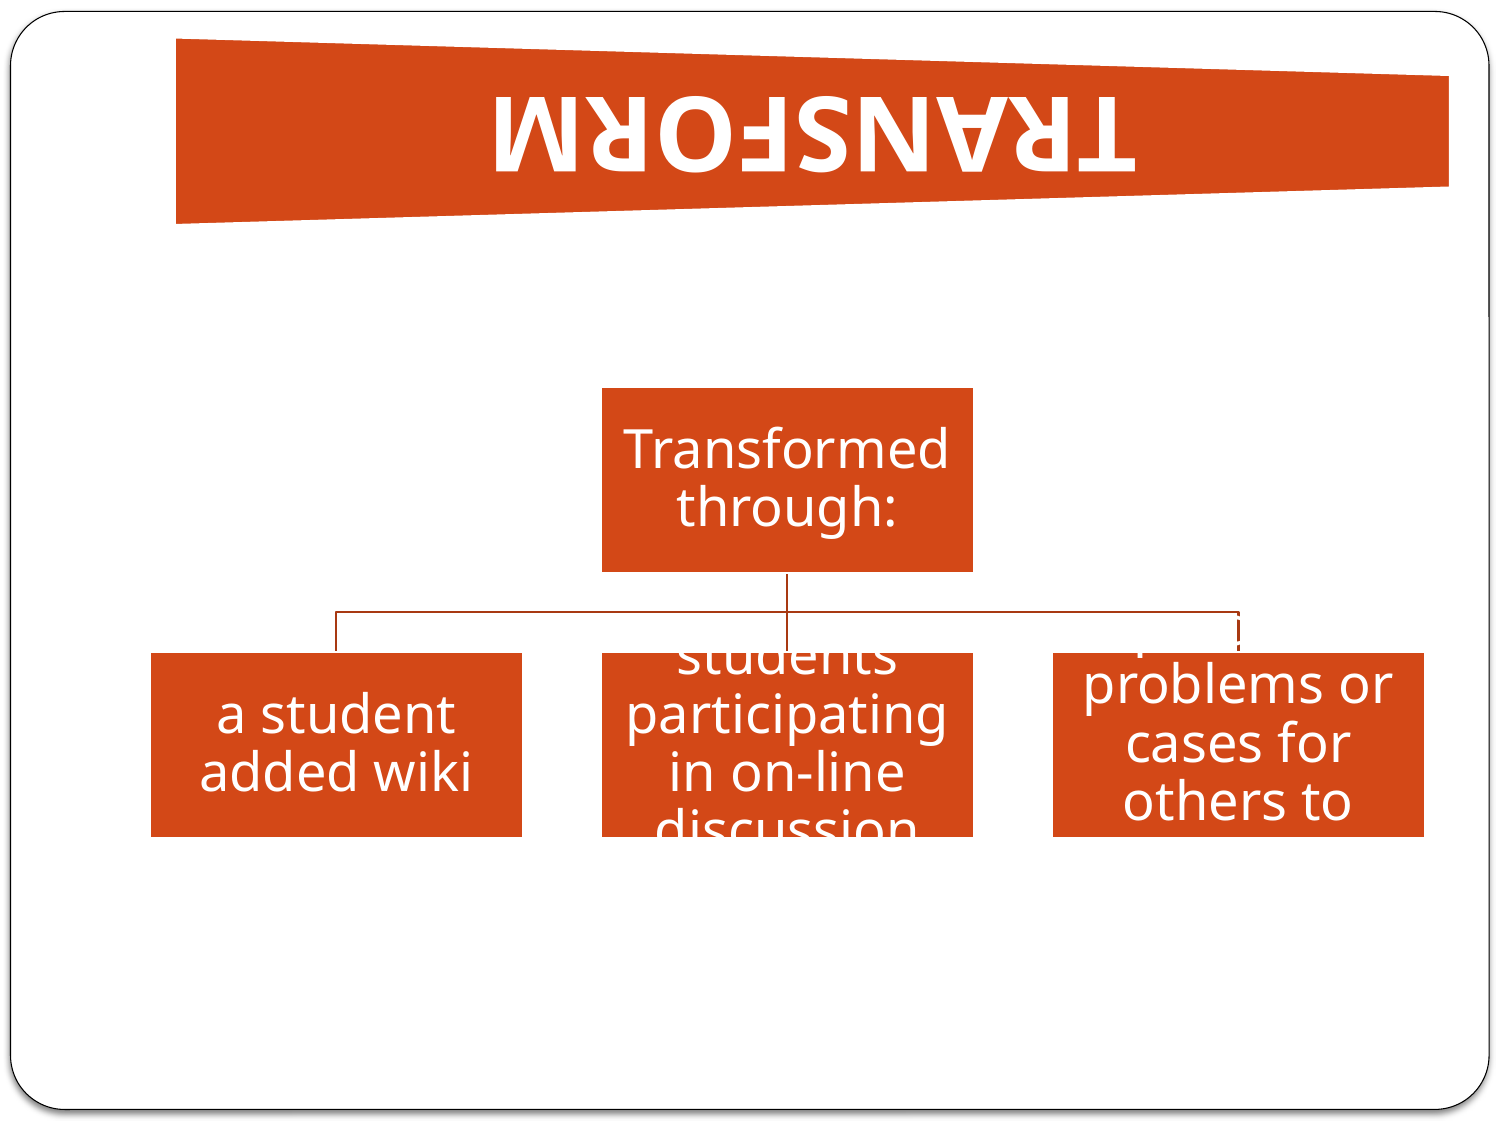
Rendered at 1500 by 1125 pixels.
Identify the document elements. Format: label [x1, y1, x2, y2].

list [149, 237, 1426, 988]
text_box [174, 37, 1451, 226]
